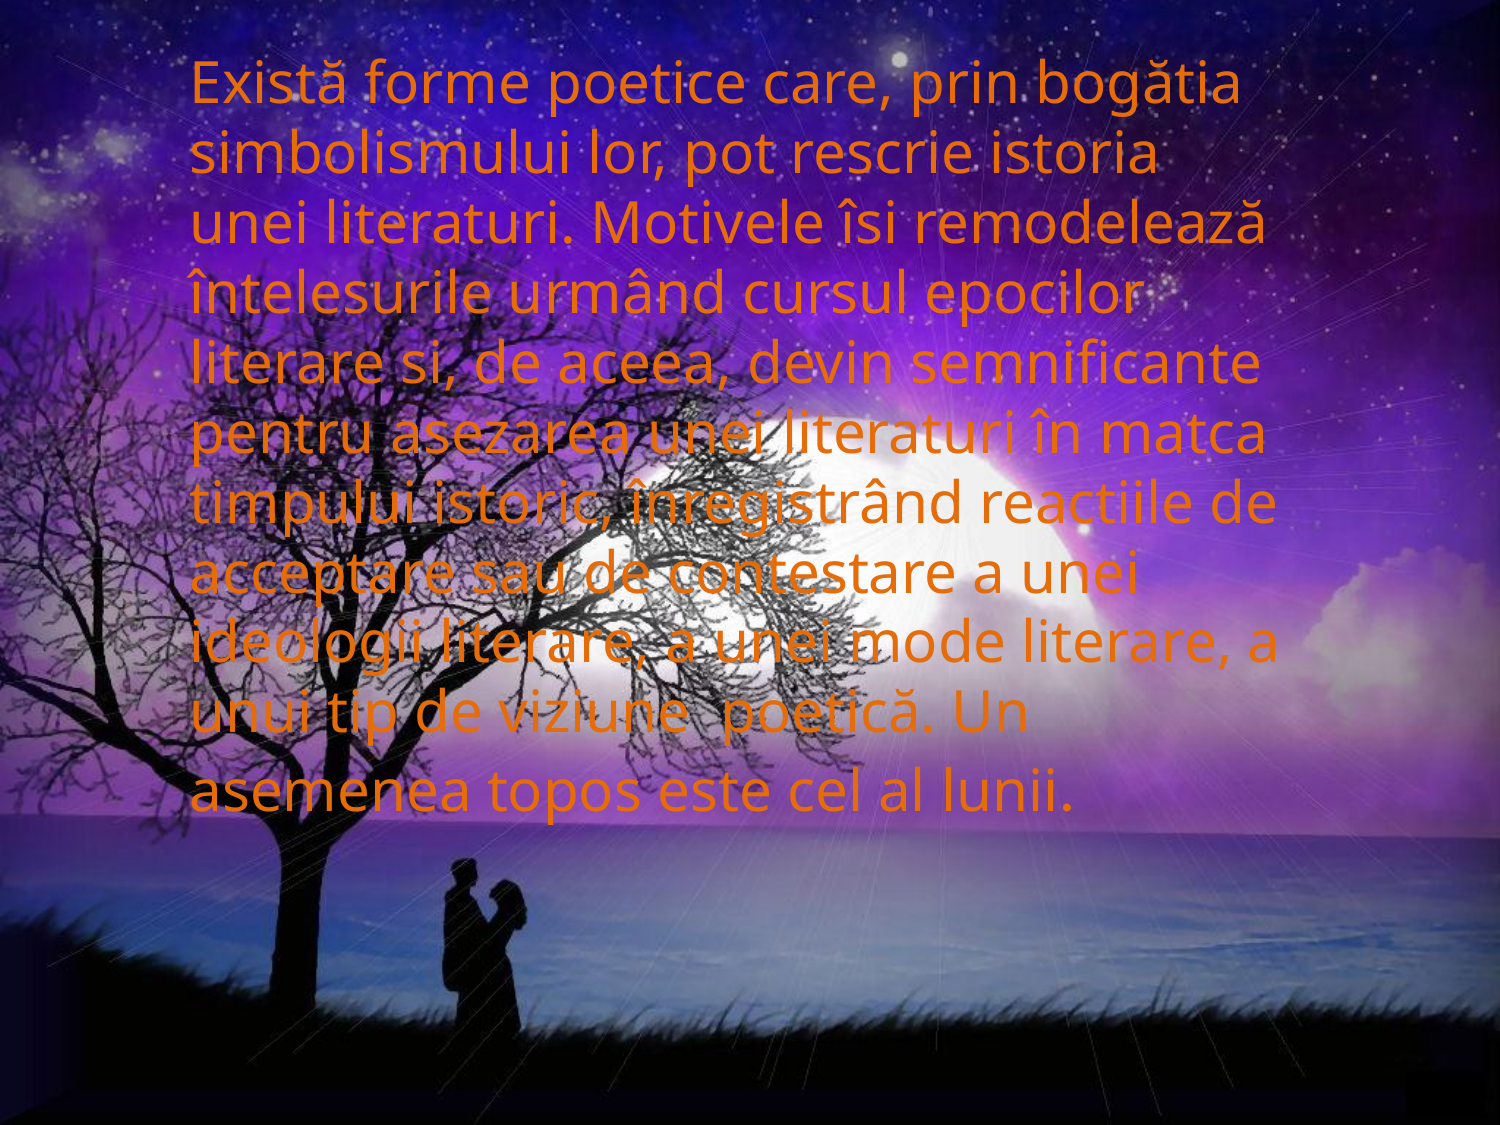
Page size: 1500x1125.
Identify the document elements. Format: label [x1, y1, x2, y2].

list [0, 0, 1500, 1125]
